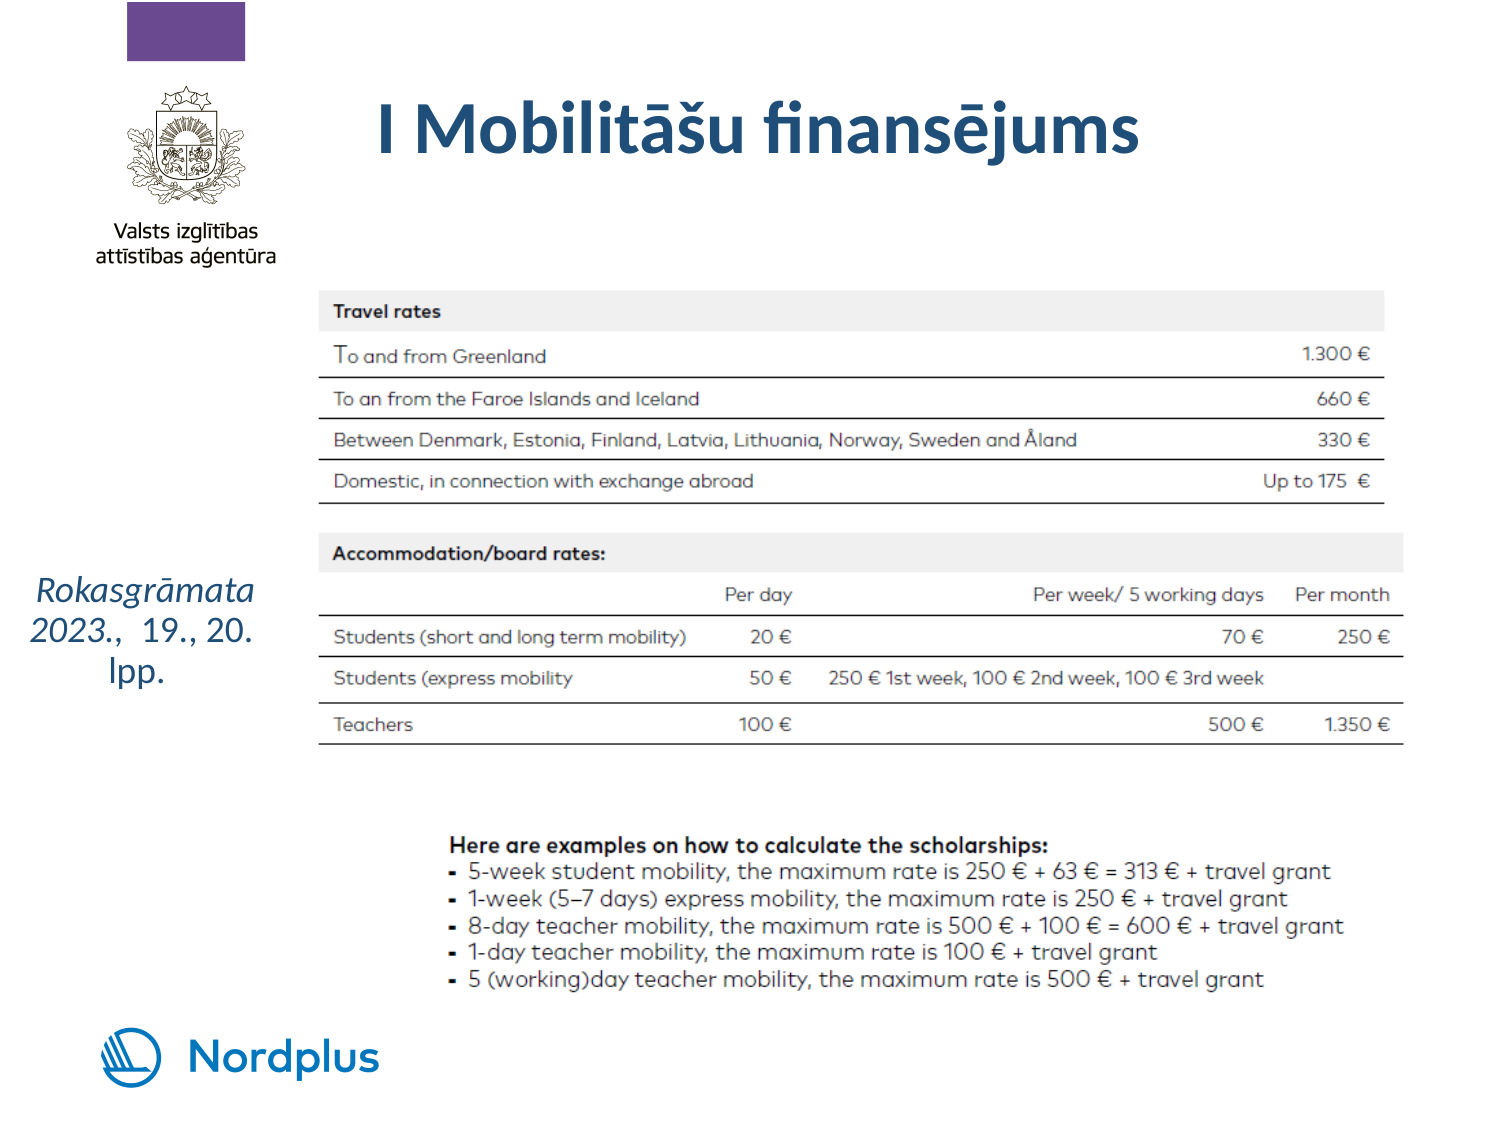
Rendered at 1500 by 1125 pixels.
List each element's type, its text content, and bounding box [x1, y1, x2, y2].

picture [0, 0, 1500, 1125]
title I Mobilitāšu finansējums [361, 59, 1397, 199]
text_box Rokasgrāmata 2023., 19., 20. lpp. [0, 562, 283, 699]
